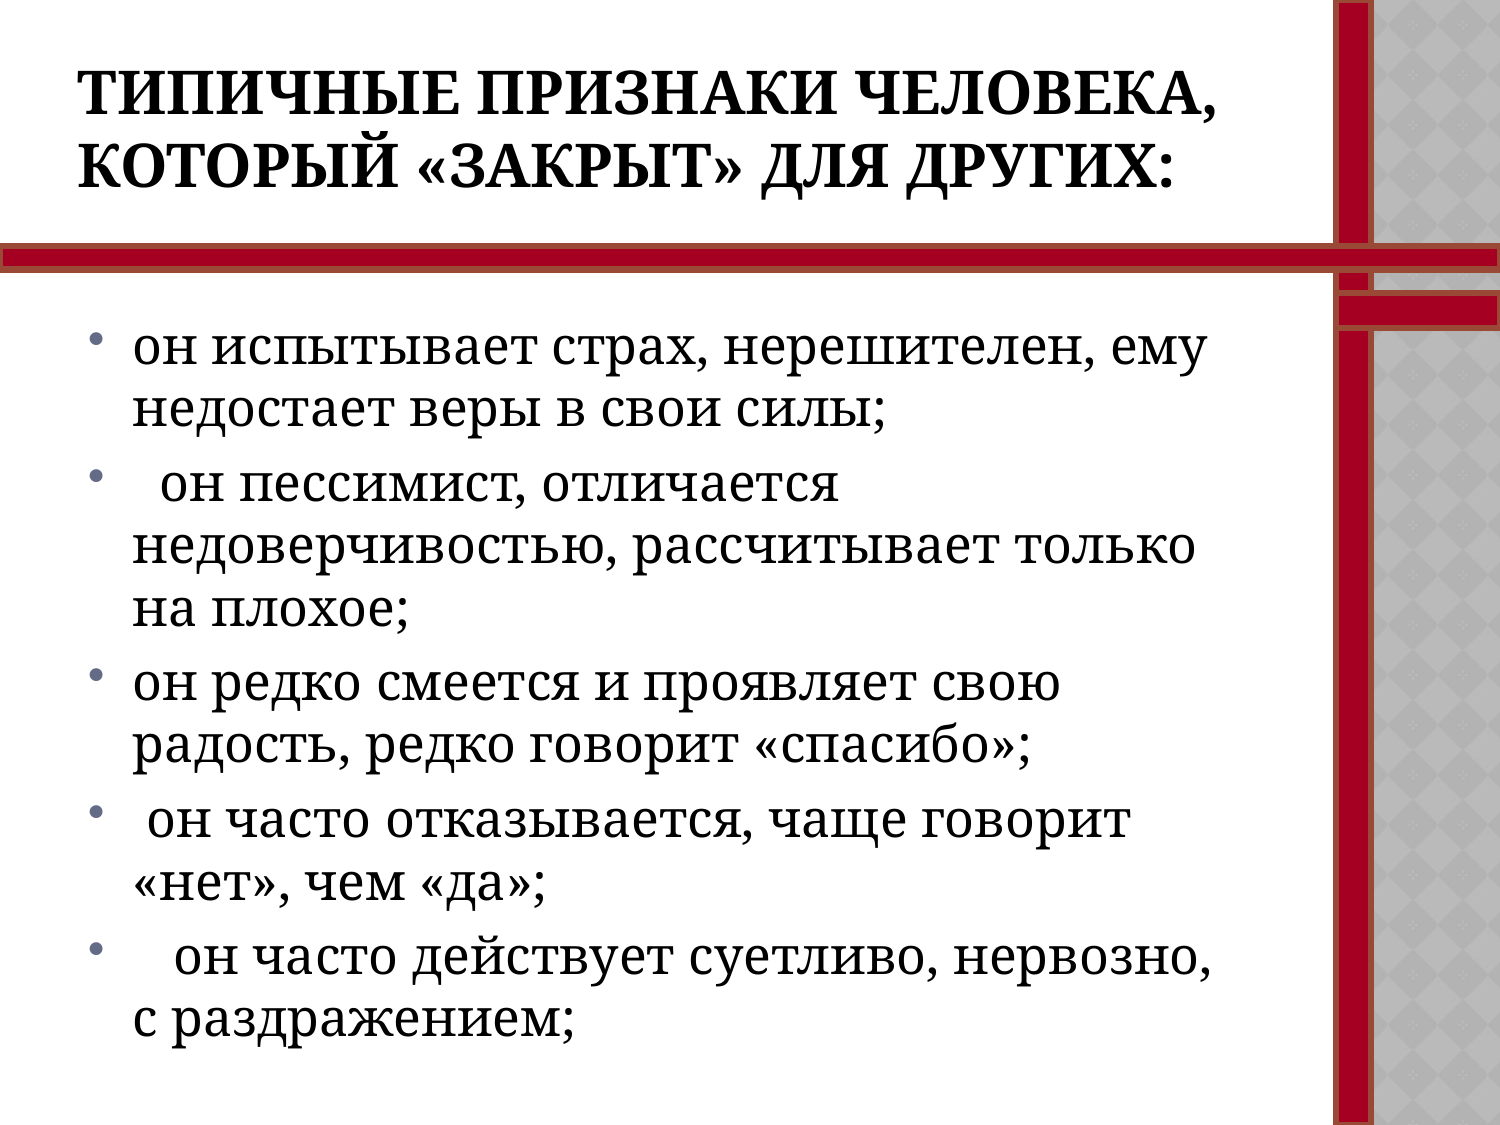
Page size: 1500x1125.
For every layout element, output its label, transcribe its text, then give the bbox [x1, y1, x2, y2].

title Типичные признаки человека, который «закрыт» для других: [70, 46, 1258, 200]
list он испытывает страх, нерешителен, ему недостает веры в свои силы; он пессимист, отличается недоверчивостью, рассчитывает только на плохое; он редко смеется и проявляет свою радость, редко говорит «спасибо»; он часто отказывается, чаще говорит «нет», чем «да»; он часто действует суетливо, нервозно, с раздражением; [75, 304, 1263, 1059]
